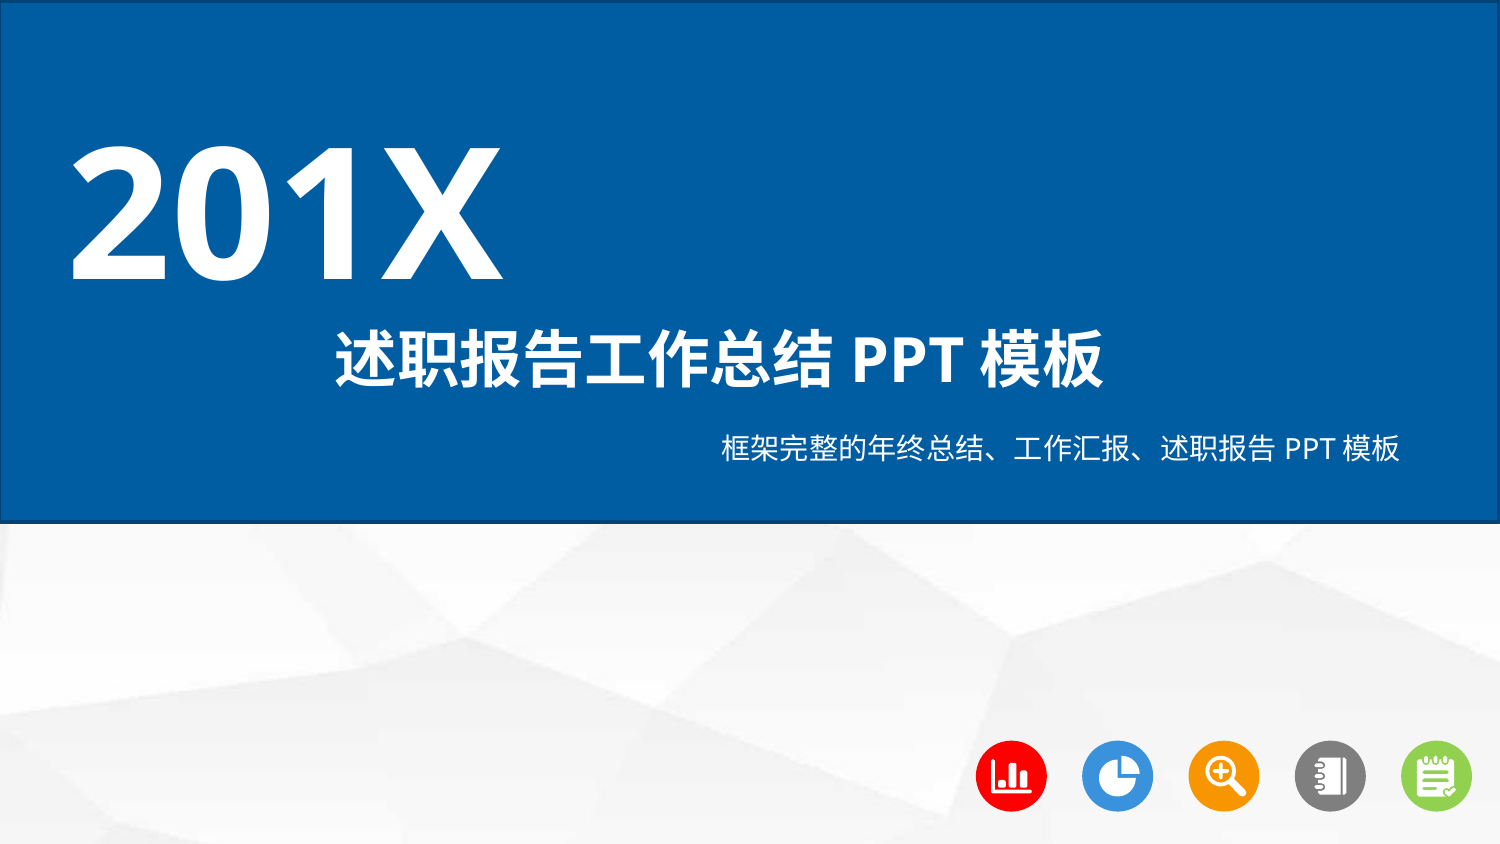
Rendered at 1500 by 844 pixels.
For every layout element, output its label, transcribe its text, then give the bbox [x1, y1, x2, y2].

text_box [1188, 740, 1260, 812]
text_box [1081, 740, 1154, 812]
text_box 201X [55, 90, 515, 322]
text_box 述职报告工作总结PPT模板 [276, 316, 1120, 399]
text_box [975, 740, 1048, 812]
text_box [0, 0, 1500, 524]
picture [0, 524, 1500, 844]
text_box 框架完整的年终总结、工作汇报、述职报告PPT模板 [627, 421, 1417, 475]
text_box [1400, 740, 1473, 812]
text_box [1294, 740, 1367, 812]
